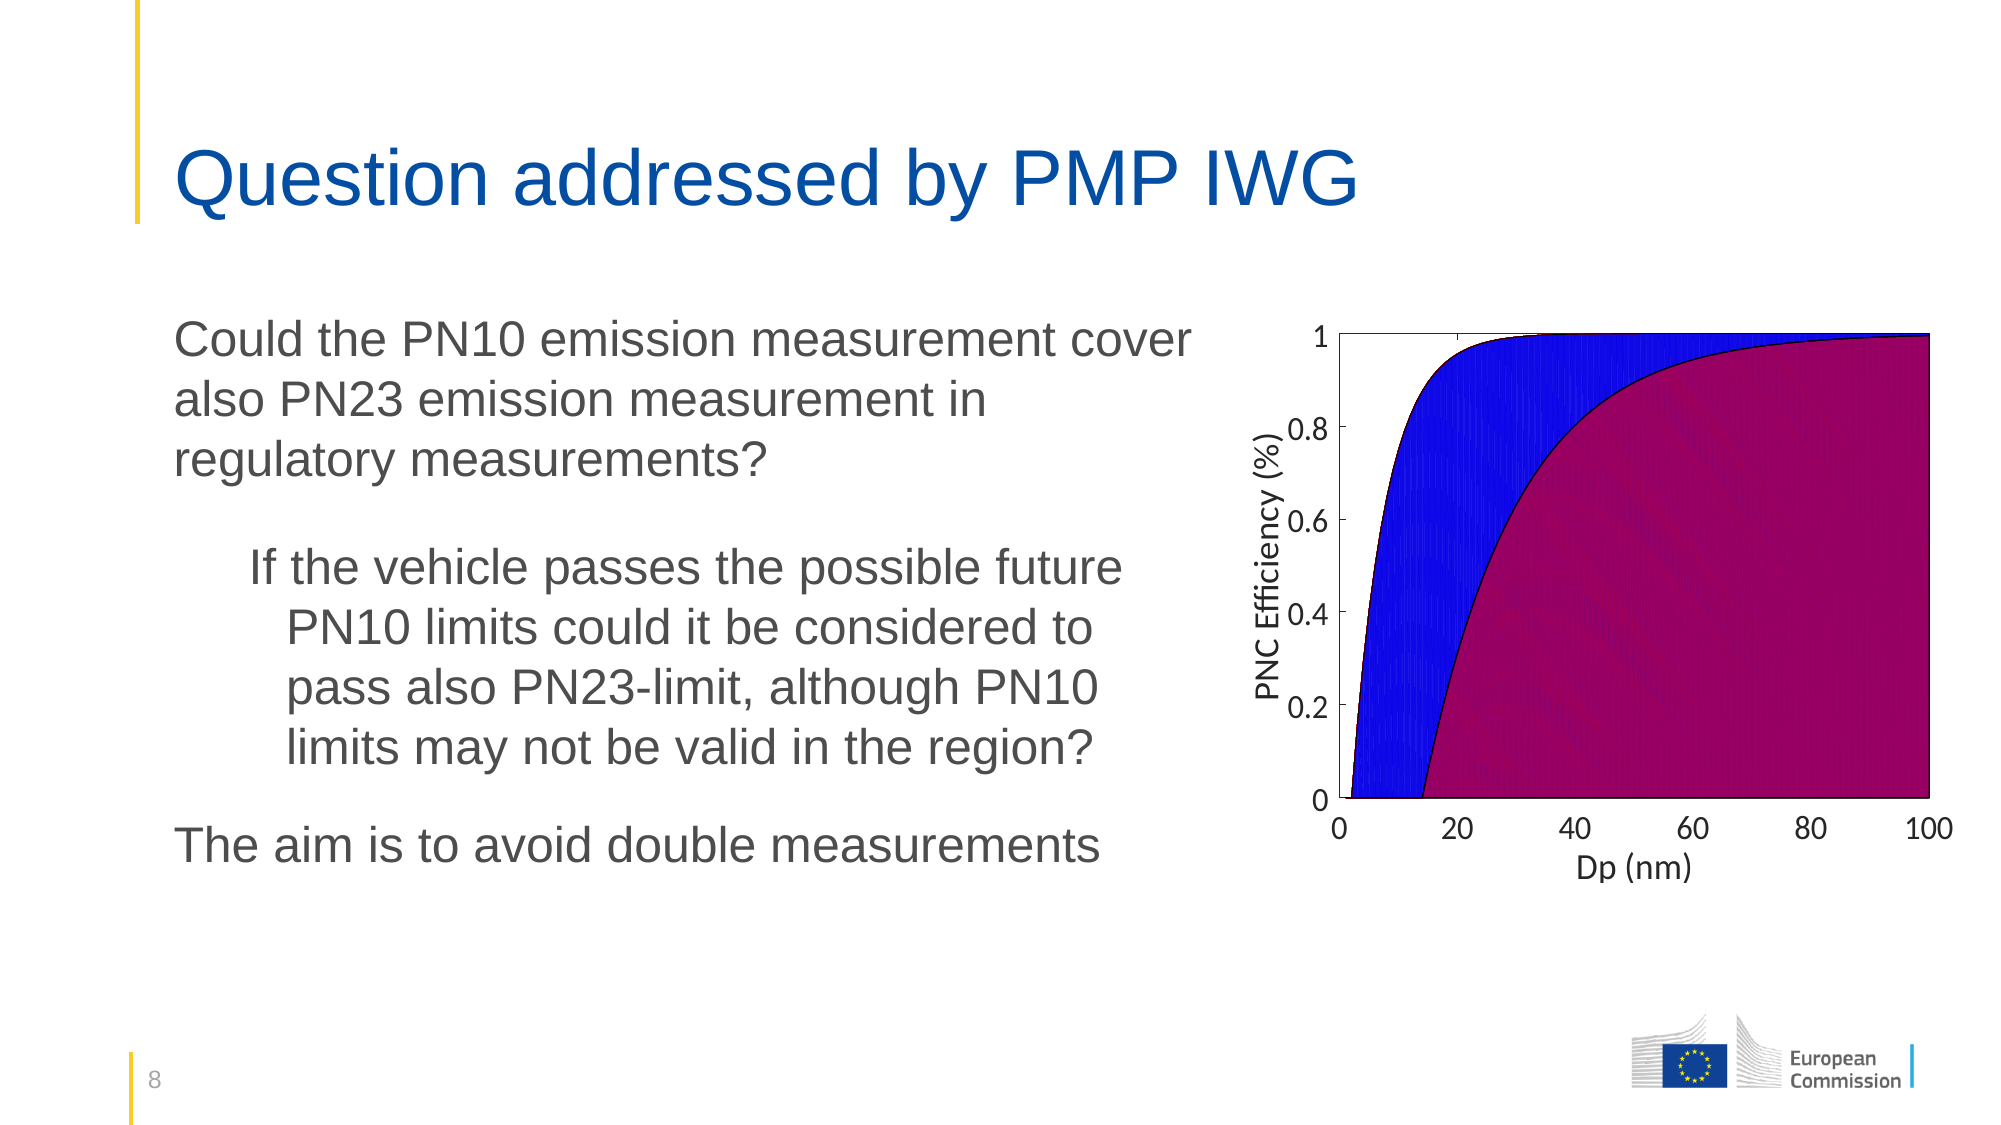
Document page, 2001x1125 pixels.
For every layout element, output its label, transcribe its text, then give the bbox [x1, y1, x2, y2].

picture [1240, 289, 2000, 883]
title Question addressed by PMP IWG [159, 94, 1843, 223]
picture [1631, 1013, 1915, 1091]
list Could the PN10 emission measurement cover also PN23 emission measurement in regulatory measurements? If the vehicle passes the possible future PN10 limits could it be considered to pass also PN23-limit, although PN10 limits may not be valid in the region? The aim is to avoid double measurements [158, 299, 1223, 984]
